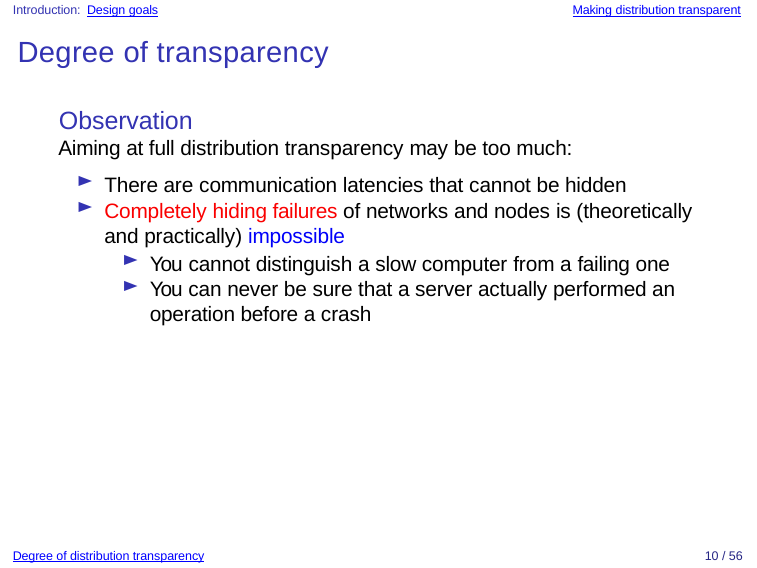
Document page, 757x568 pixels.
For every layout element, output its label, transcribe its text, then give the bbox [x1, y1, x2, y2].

text_box Degree of distribution transparency [10, 546, 209, 563]
text_box Making distribution transparent [570, 0, 745, 18]
text_box Introduction: Design goals [10, 0, 163, 18]
text_box Degree of transparency Observation Aiming at full distribution transparency may be too much: There are communication latencies that cannot be hidden Completely hiding failures of networks and nodes is (theoretically and practically) impossible You cannot distinguish a slow computer from a failing one You can never be sure that a server actually performed an operation before a crash [13, 30, 706, 326]
text_box 10 / 56 [702, 546, 745, 563]
